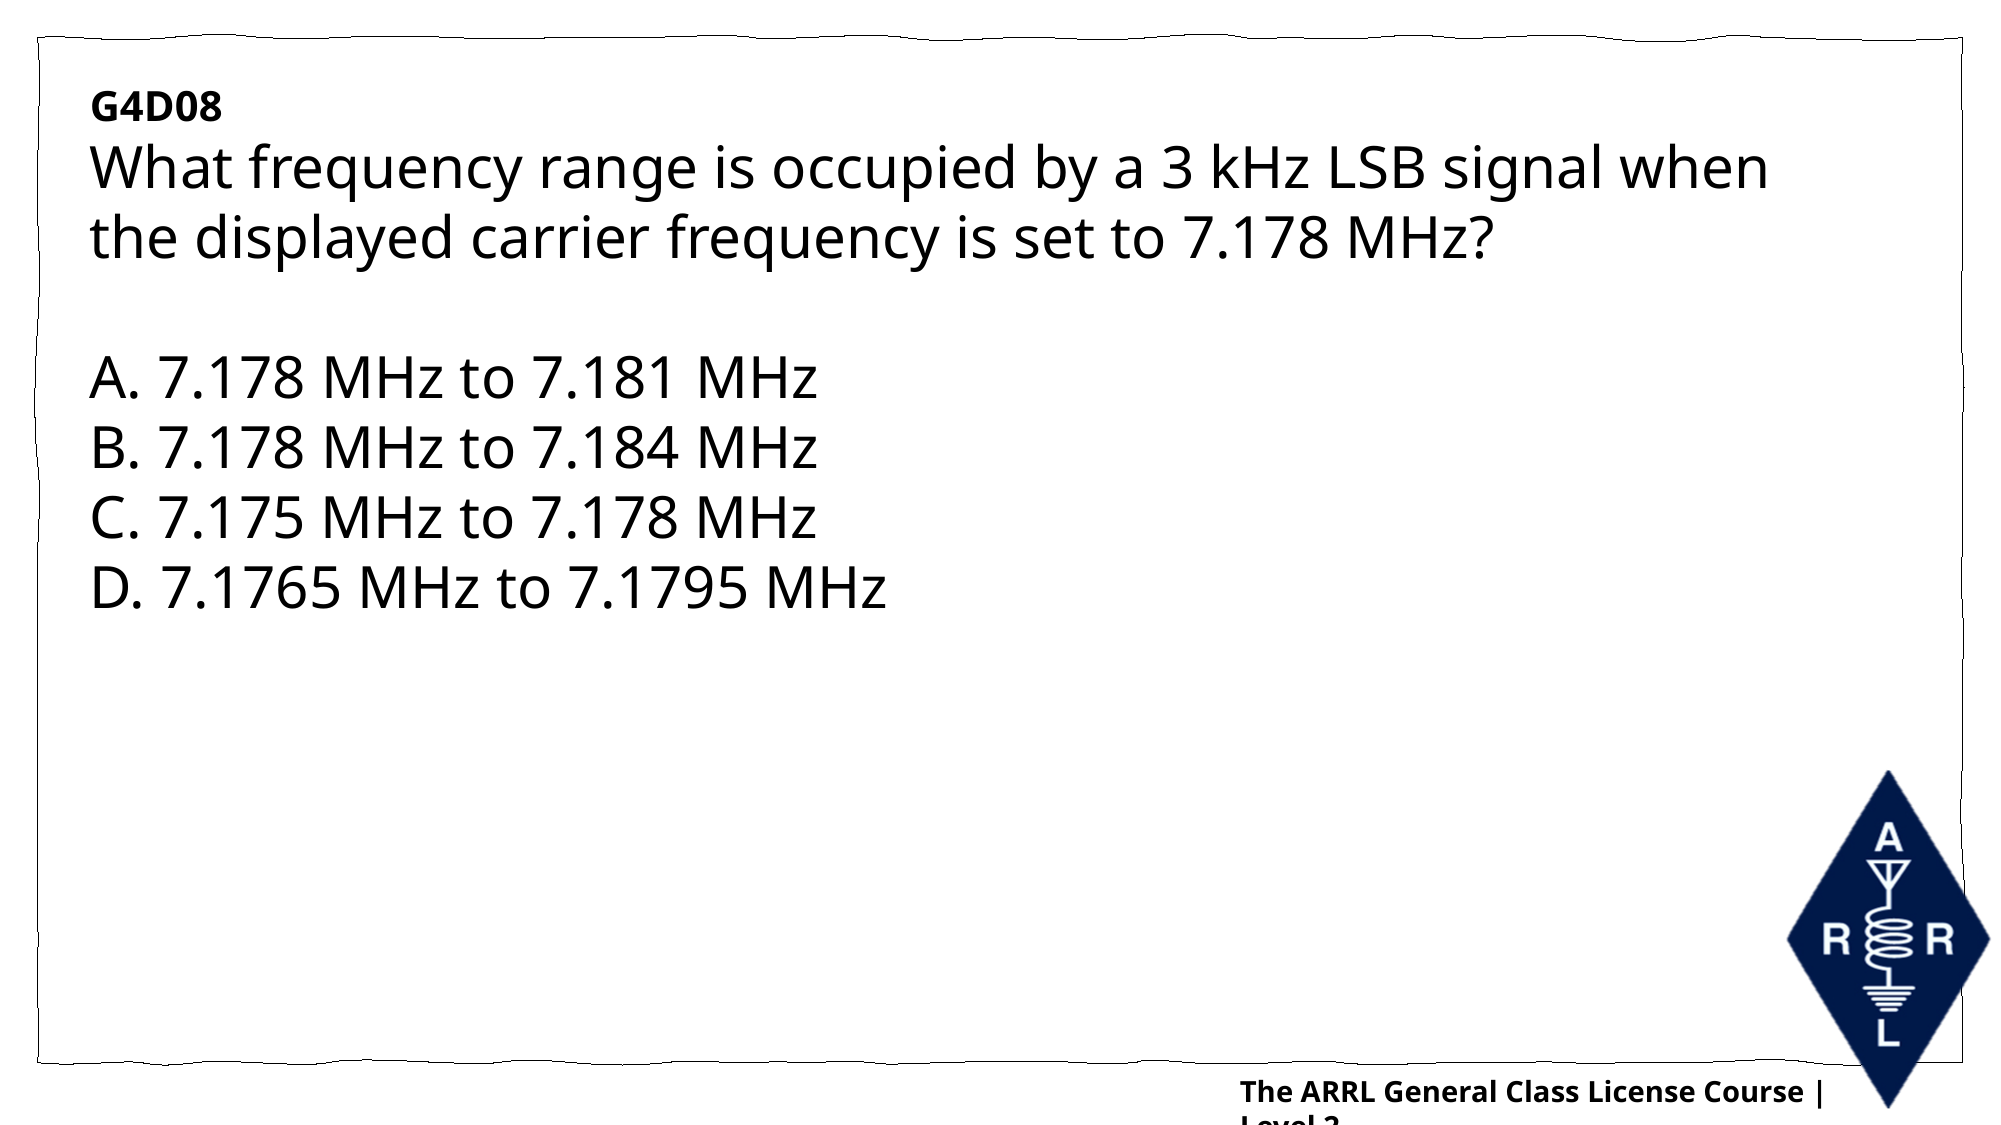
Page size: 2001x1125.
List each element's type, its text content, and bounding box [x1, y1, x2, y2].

text_box G4D08 What frequency range is occupied by a 3 kHz LSB signal when the displayed carrier frequency is set to 7.178 MHz? A. 7.178 MHz to 7.181 MHz B. 7.178 MHz to 7.184 MHz C. 7.175 MHz to 7.178 MHz D. 7.1765 MHz to 7.1795 MHz [75, 72, 1850, 628]
picture [1773, 752, 1999, 1125]
